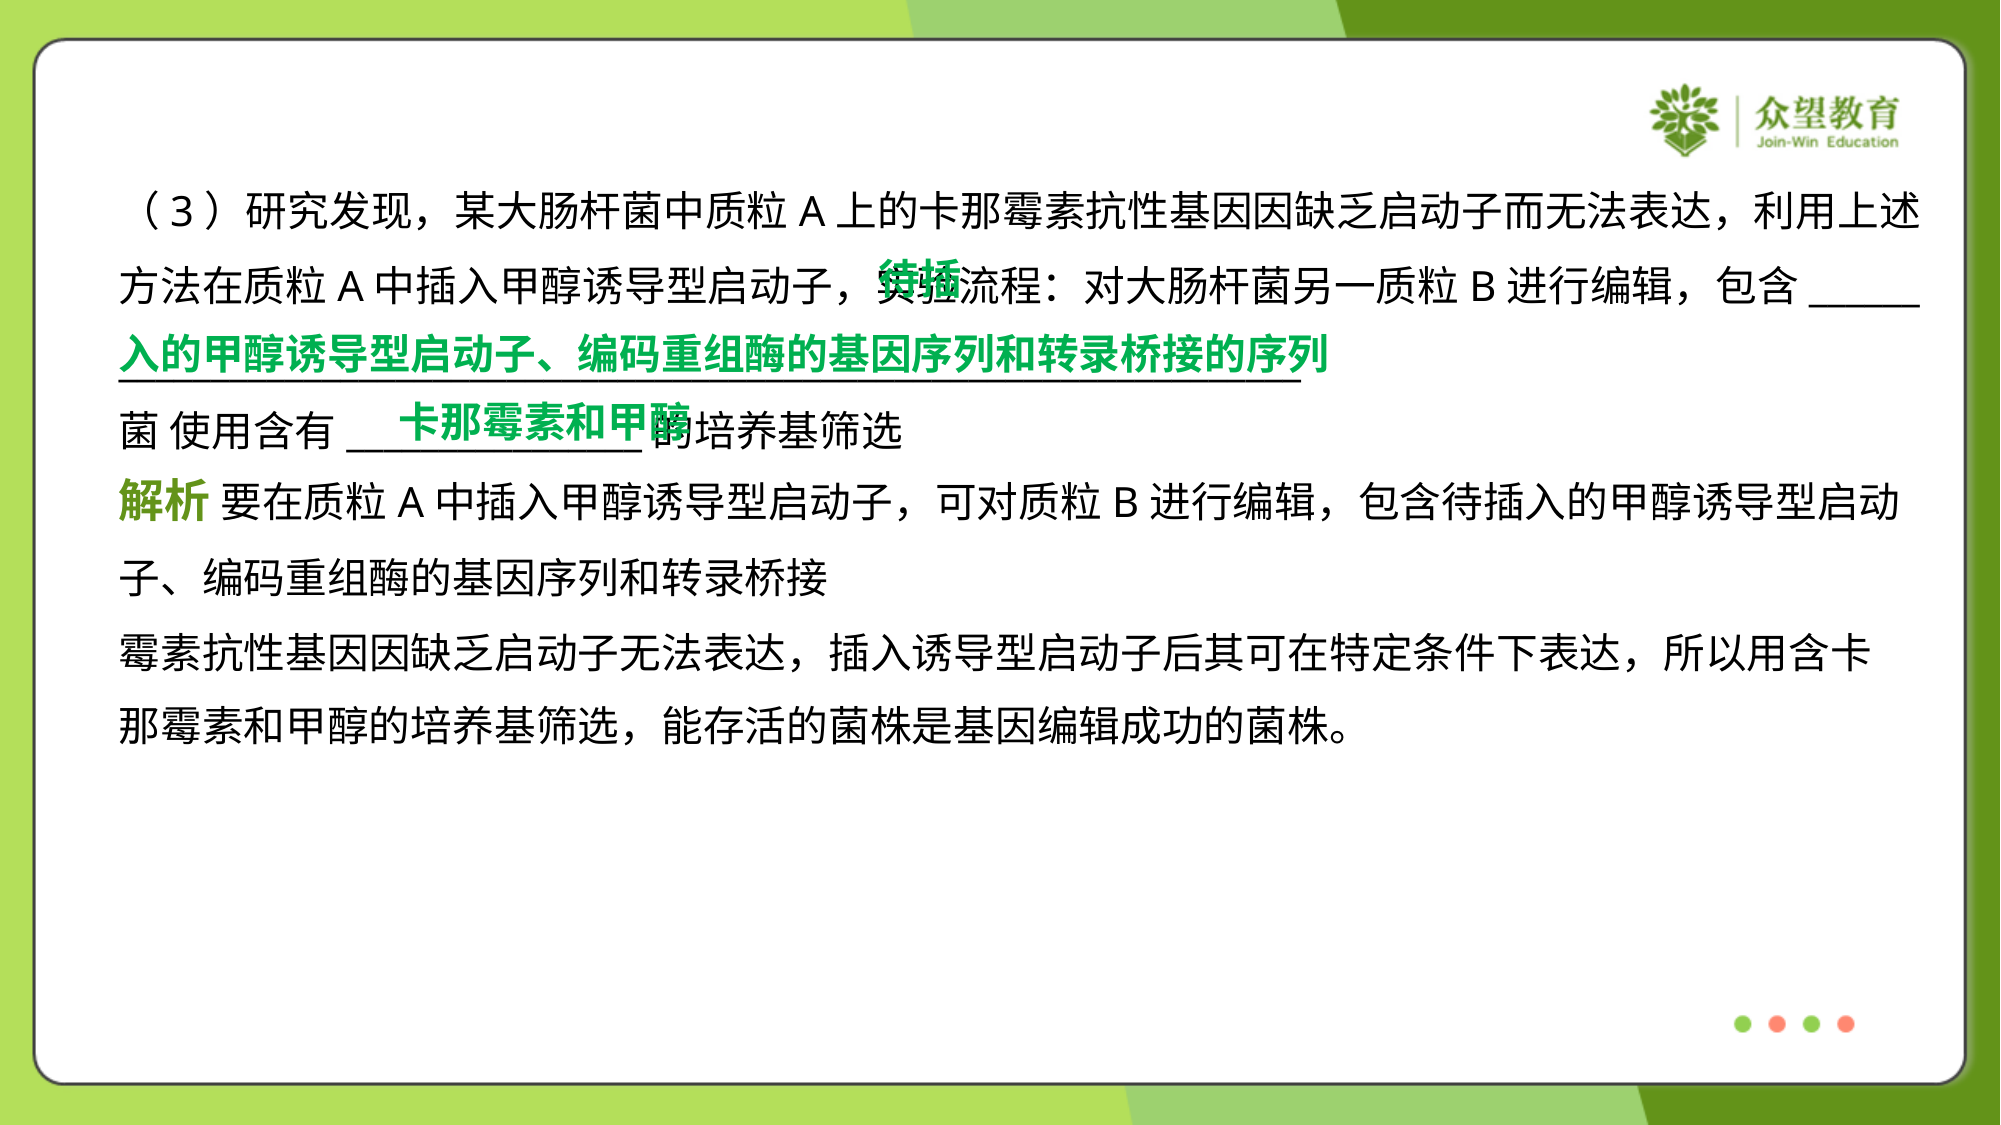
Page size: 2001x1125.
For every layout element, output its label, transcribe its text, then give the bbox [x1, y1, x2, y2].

picture [0, 0, 2000, 1125]
text_box 卡那霉素和甲醇 [384, 375, 706, 439]
